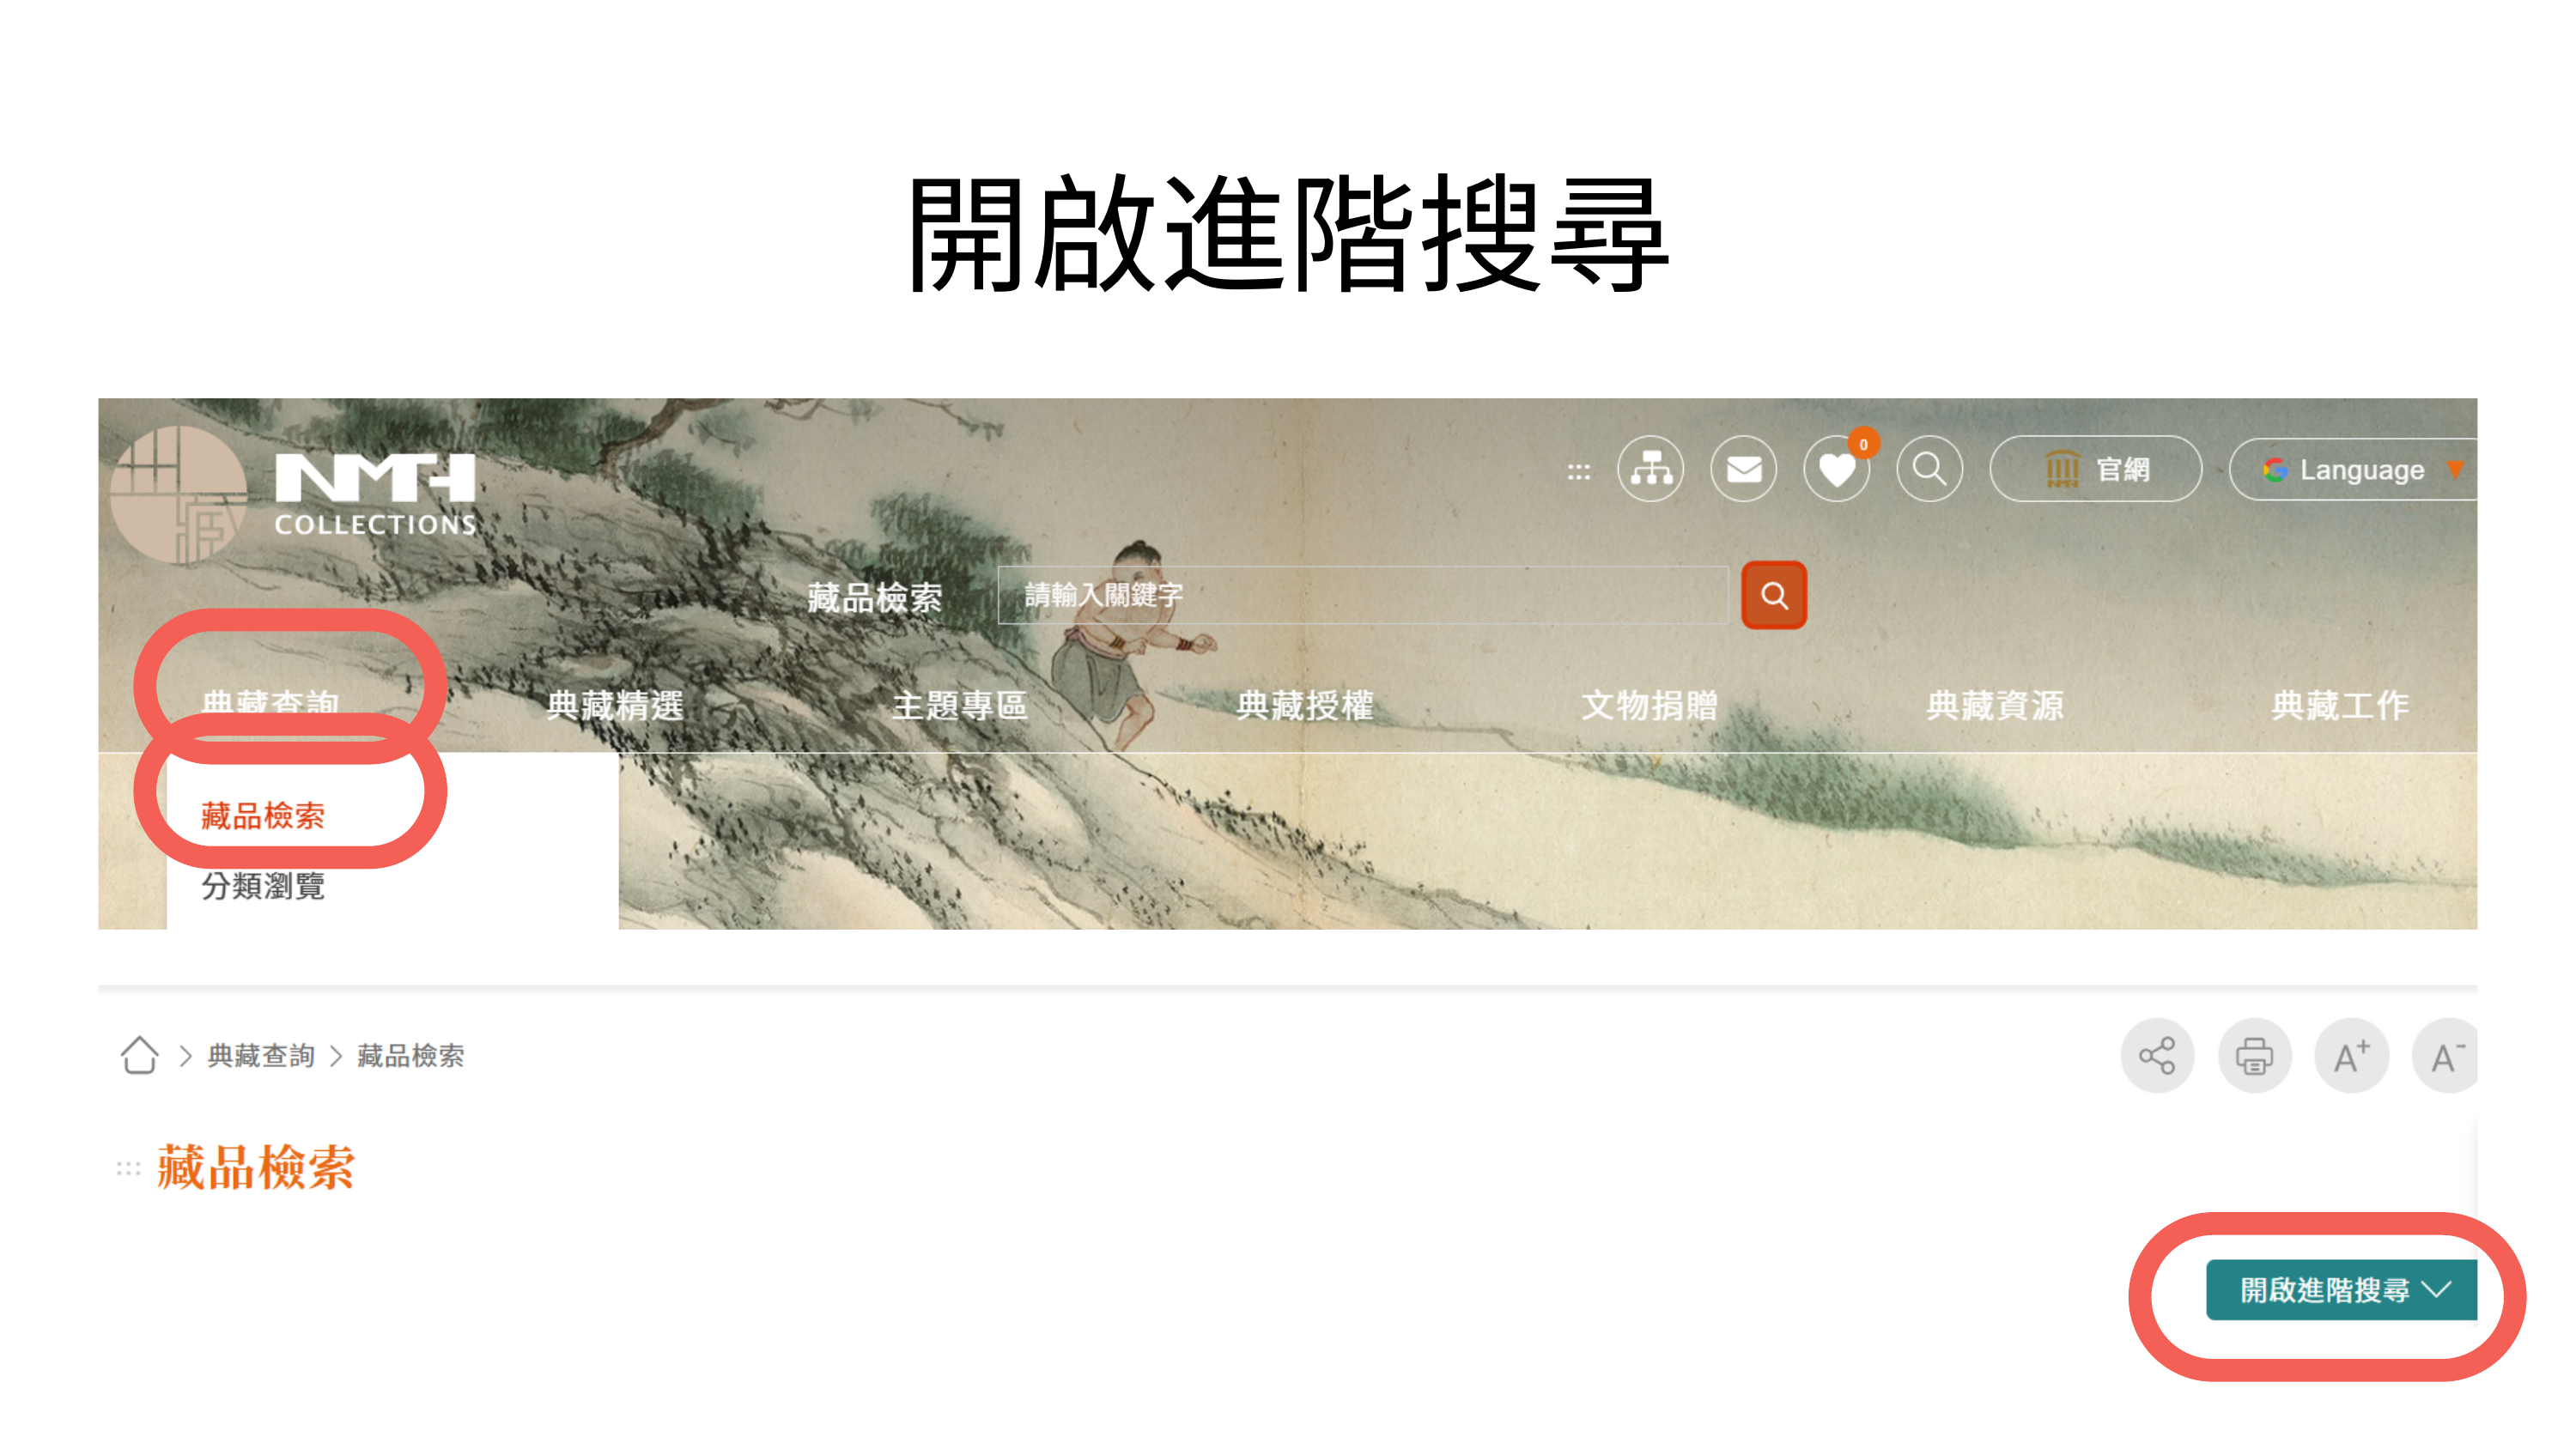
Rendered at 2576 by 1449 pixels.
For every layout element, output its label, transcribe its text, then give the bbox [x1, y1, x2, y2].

text_box [98, 398, 2478, 930]
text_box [2139, 1208, 2516, 1371]
text_box [98, 981, 2478, 1327]
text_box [144, 760, 436, 858]
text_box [144, 603, 436, 754]
text_box 開啟進階搜尋 [901, 91, 1674, 740]
